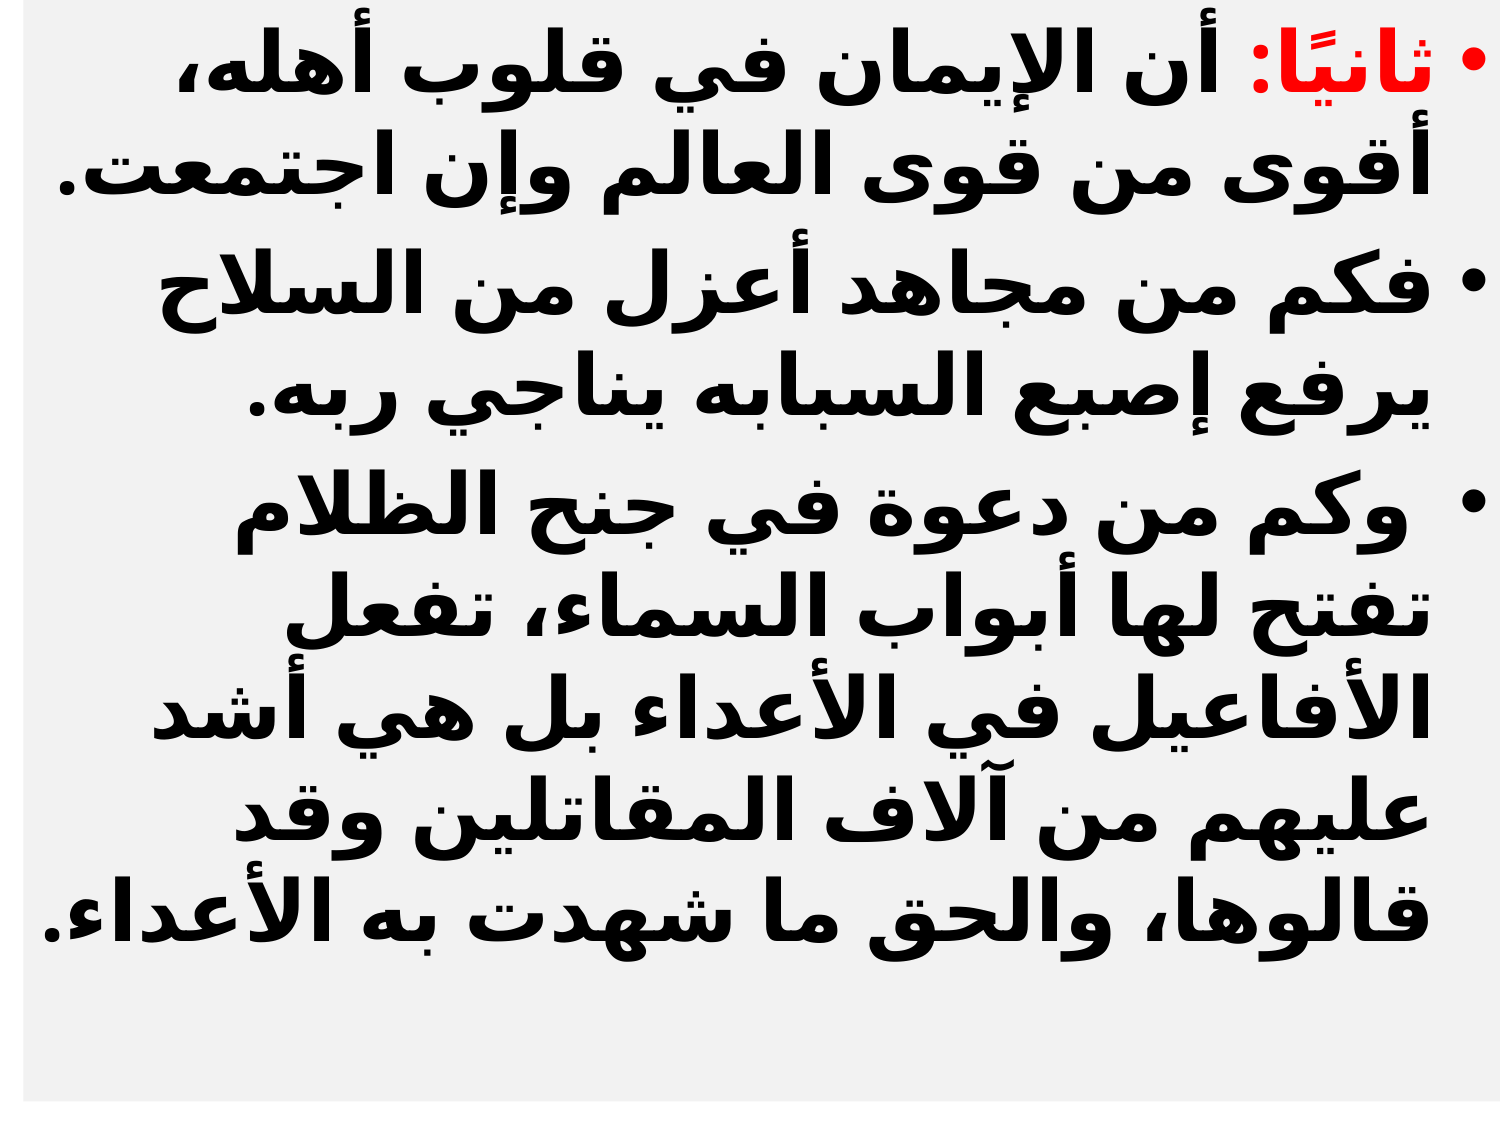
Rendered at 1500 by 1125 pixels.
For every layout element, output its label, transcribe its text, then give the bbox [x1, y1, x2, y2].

list ثانيًا: أن الإيمان في قلوب أهله، أقوى من قوى العالم وإن اجتمعت. فكم من مجاهد أعزل من السلاح يرفع إصبع السبابه يناجي ربه. وكم من دعوة في جنح الظلام تفتح لها أبواب السماء، تفعل الأفاعيل في الأعداء بل هي أشد عليهم من آلاف المقاتلين وقد قالوها، والحق ما شهدت به الأعداء. [23, 0, 1500, 1102]
